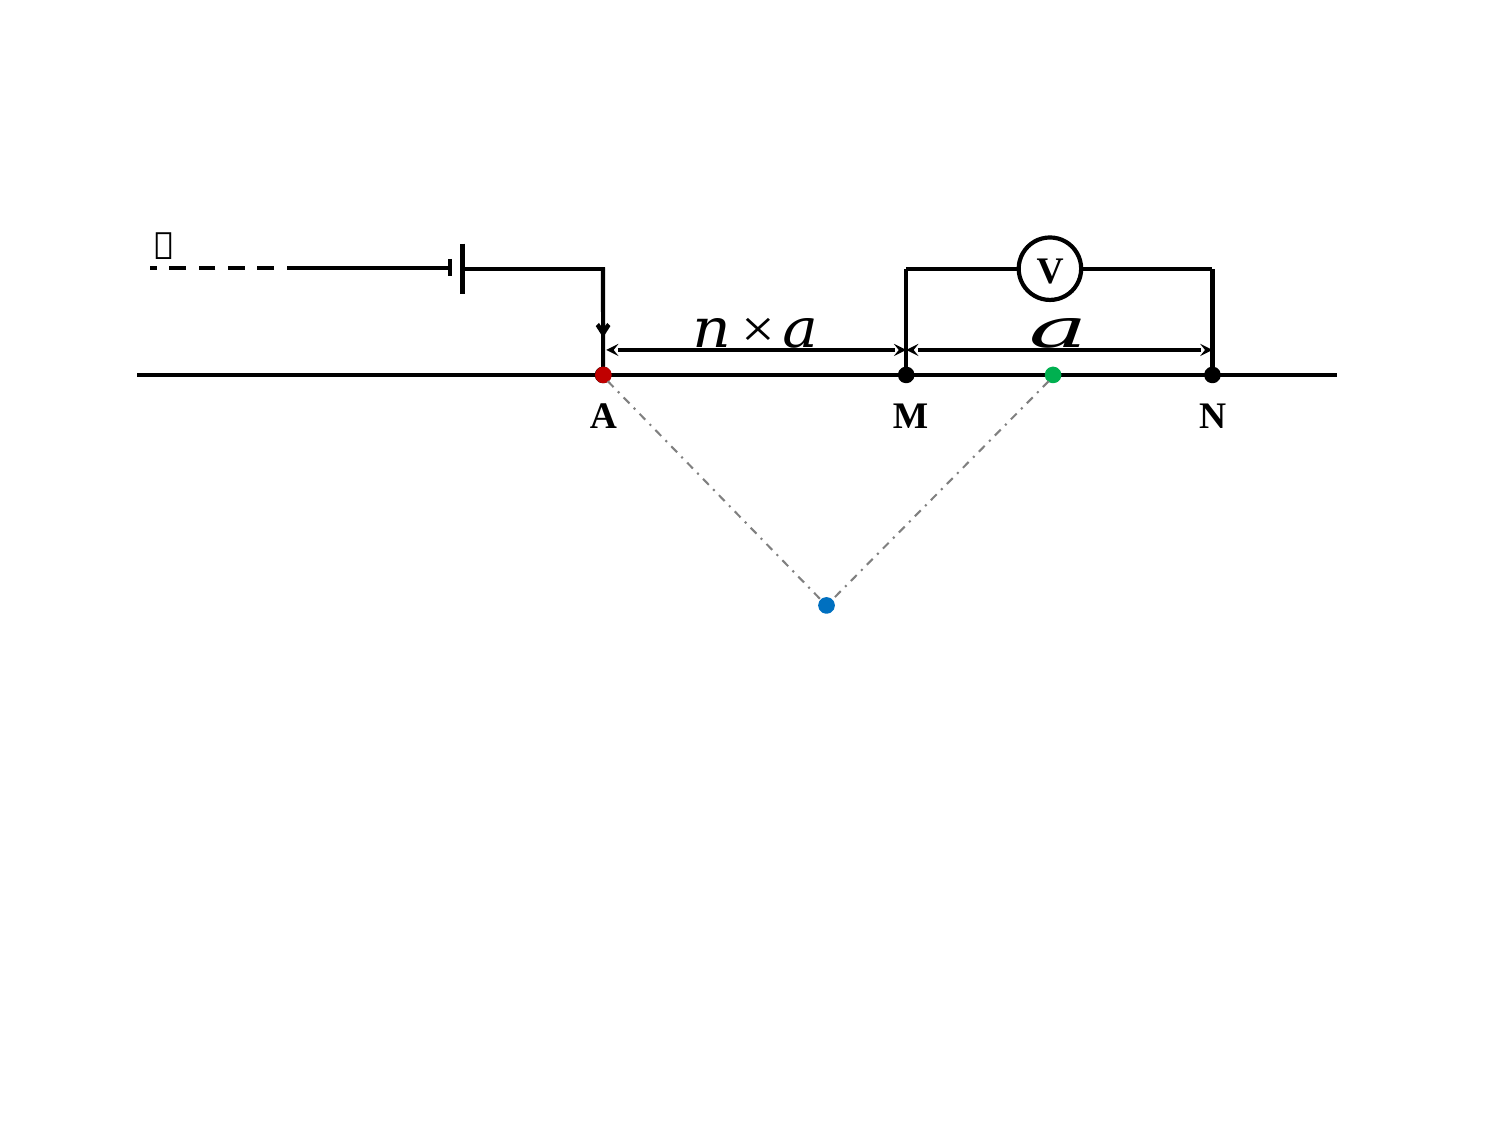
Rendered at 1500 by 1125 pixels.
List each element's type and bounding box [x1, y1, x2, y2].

text_box [137, 214, 1338, 612]
